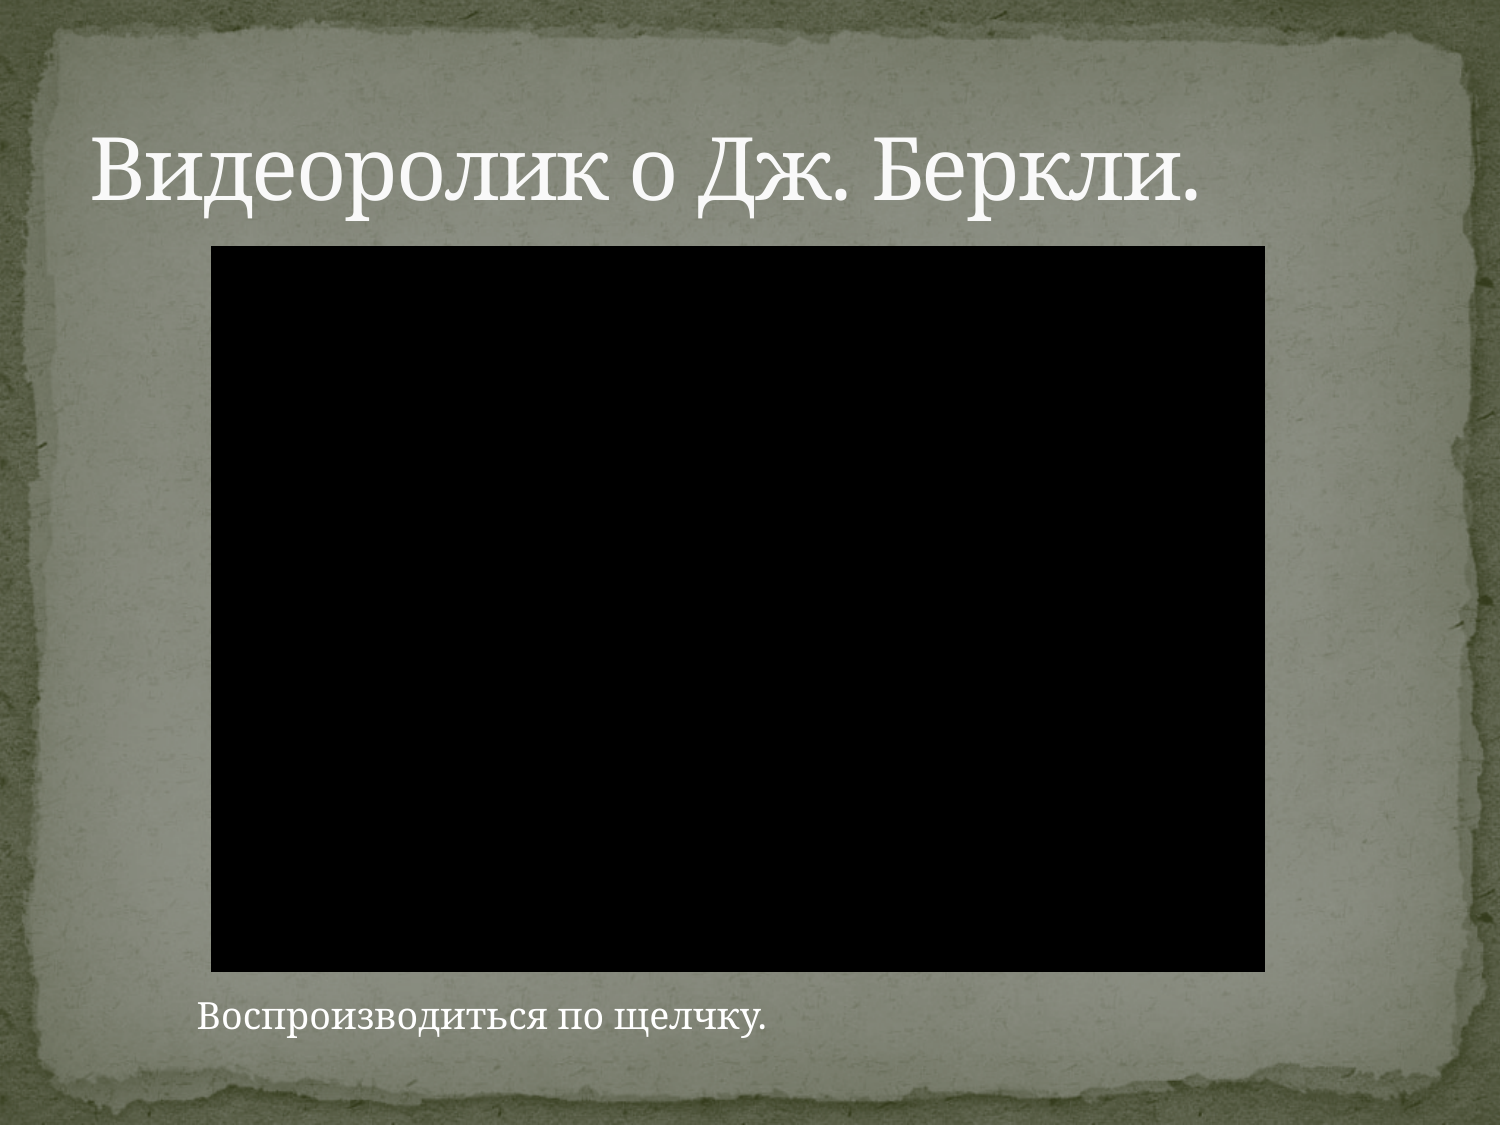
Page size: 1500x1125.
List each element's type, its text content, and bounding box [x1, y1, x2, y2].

text_box Воспроизводиться по щелчку. [181, 984, 783, 1045]
title Видеоролик о Дж. Беркли. [74, 24, 1425, 225]
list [212, 247, 1264, 972]
